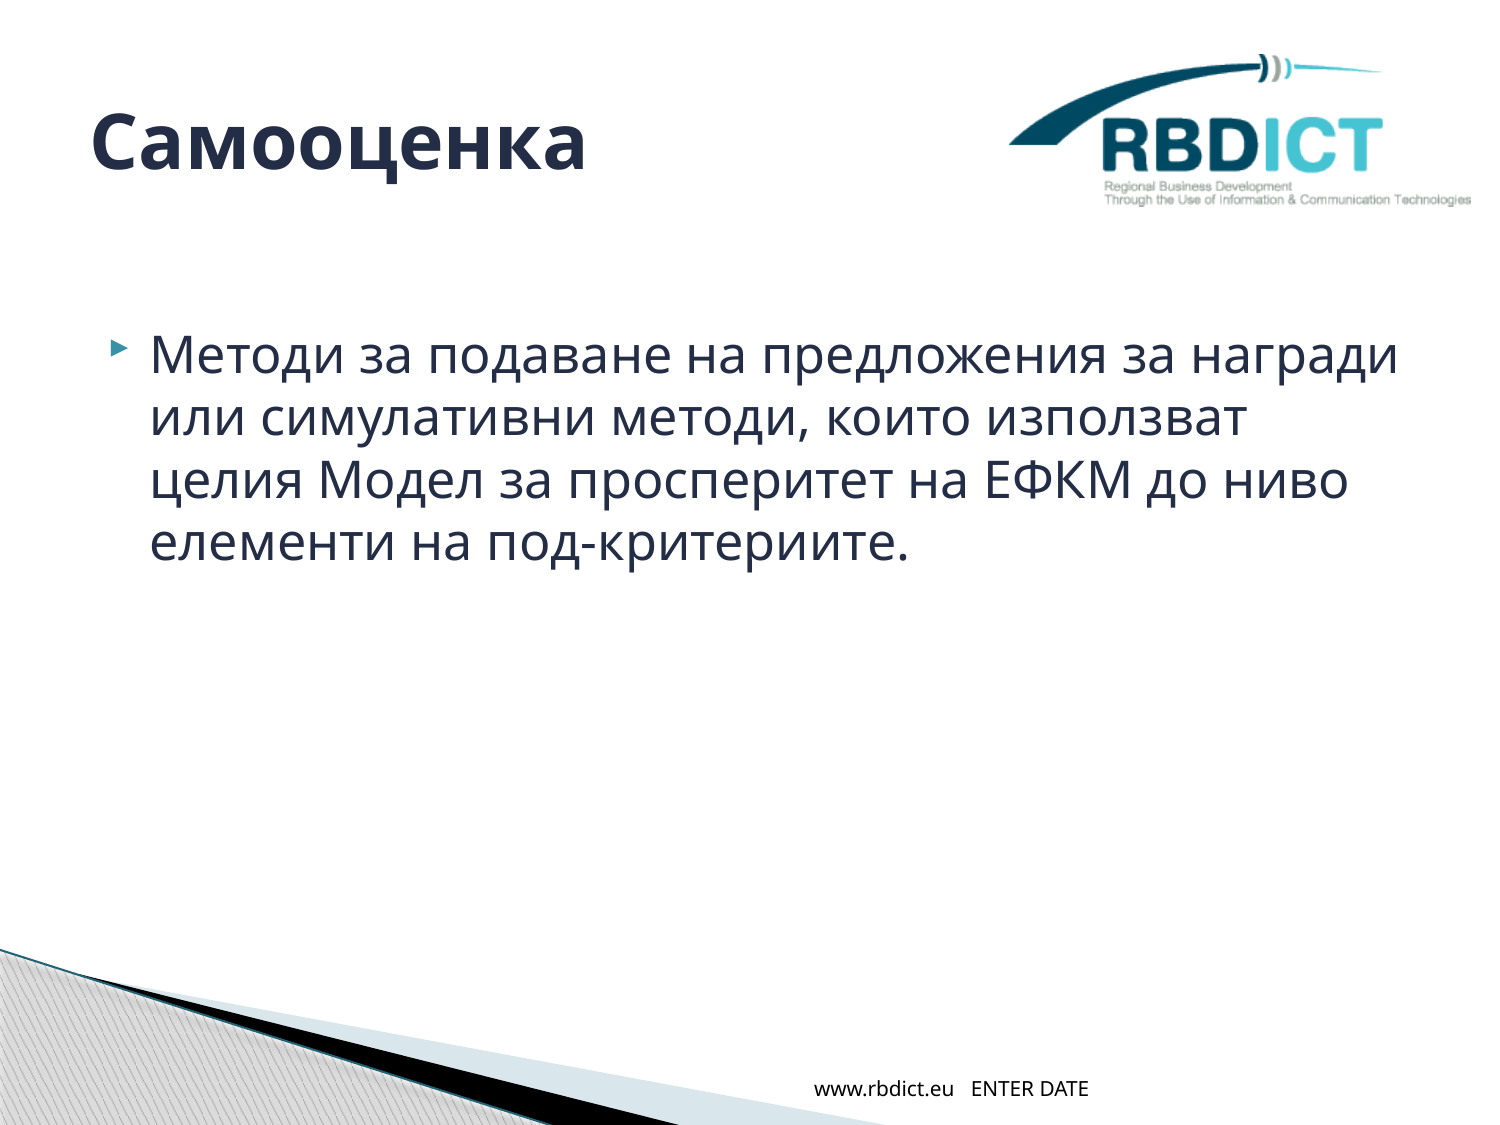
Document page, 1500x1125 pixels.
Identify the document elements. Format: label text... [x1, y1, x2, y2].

picture [1425, 54, 1471, 207]
footer www.rbdict.eu ENTER DATE [718, 1051, 1105, 1112]
list Методи за подаване на предложения за награди или симулативни методи, които използват целия Модел за просперитет на ЕФКМ до ниво елементи на под-критериите. [74, 242, 1426, 986]
title Самооценка [75, 45, 1425, 233]
